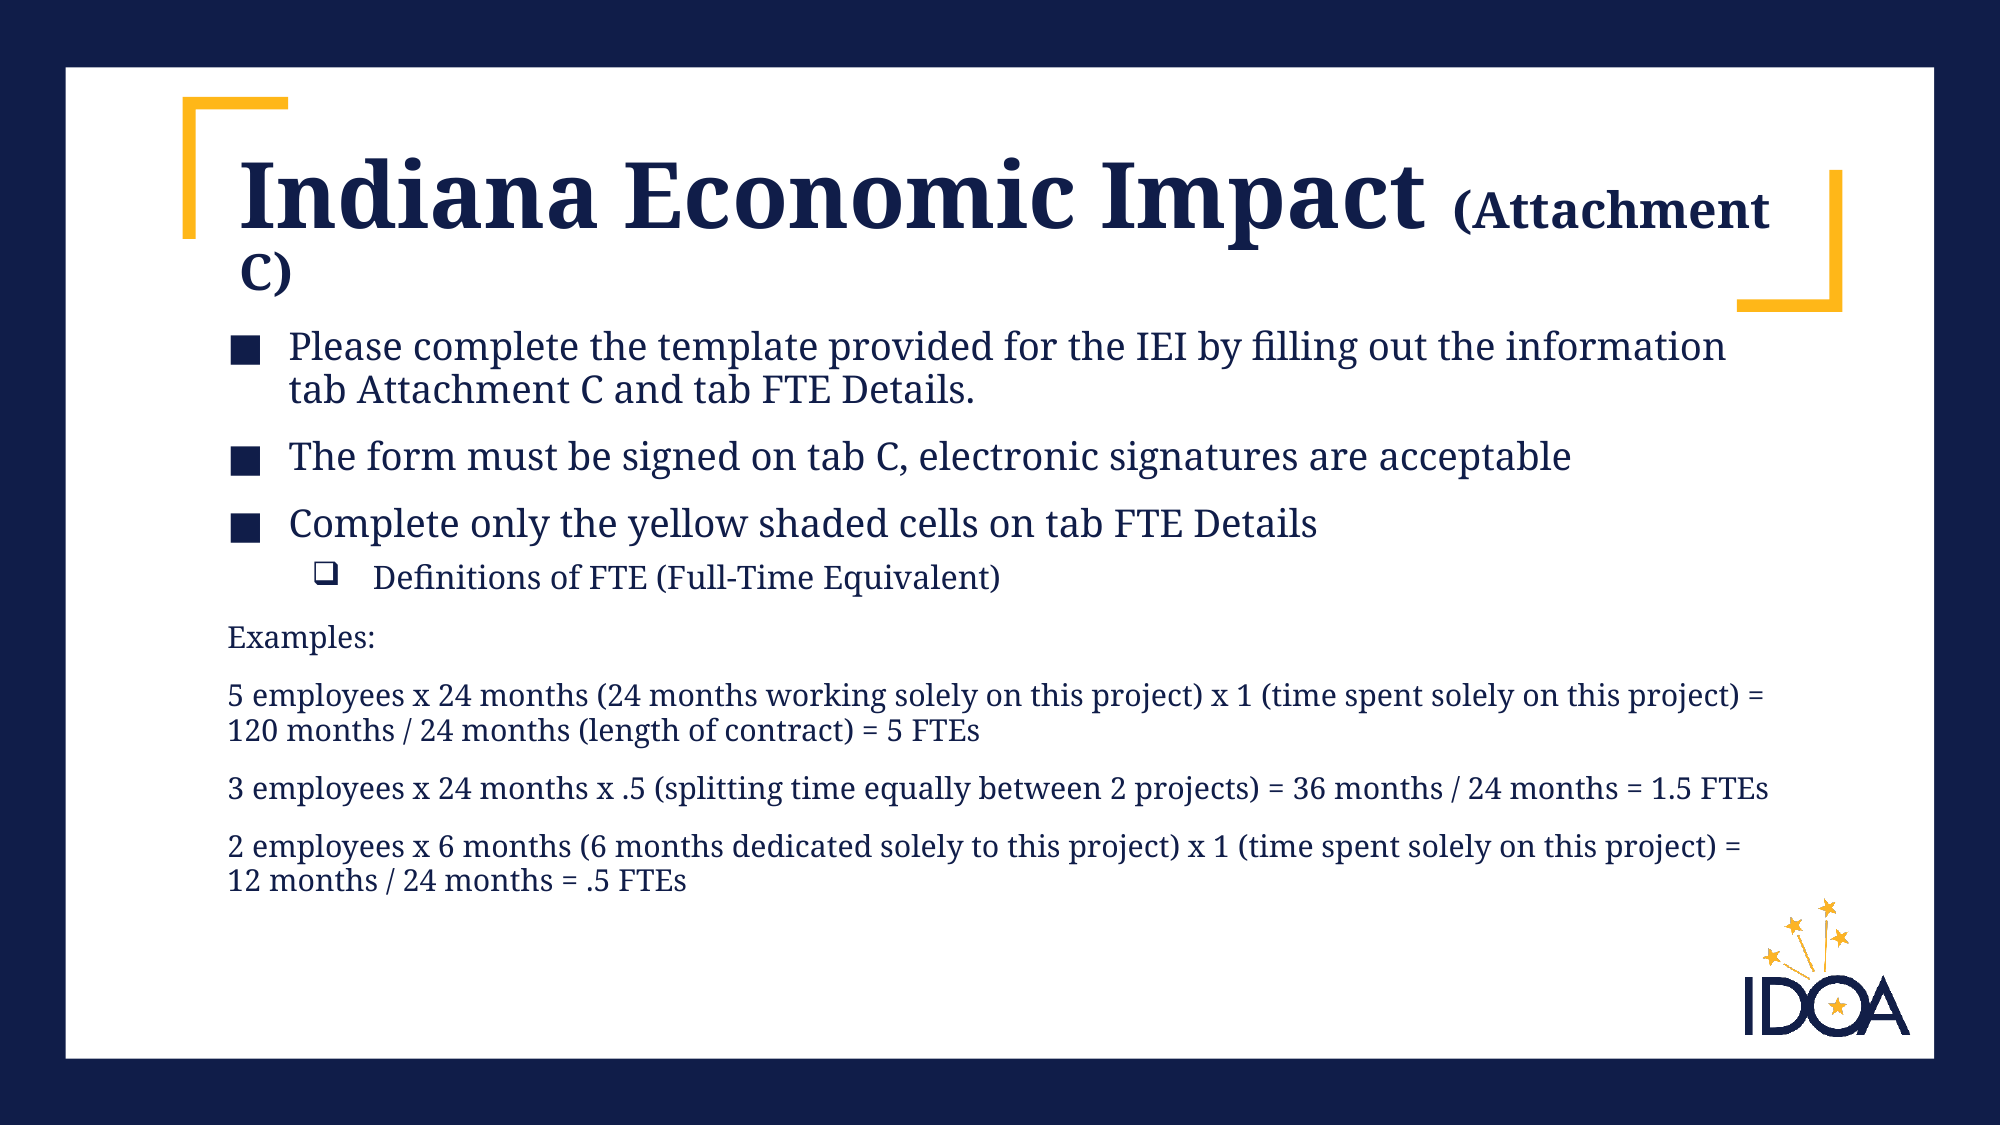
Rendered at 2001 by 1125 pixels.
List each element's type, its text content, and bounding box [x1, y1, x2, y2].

picture [1702, 857, 1959, 1114]
title Indiana Economic Impact (Attachment C) [225, 142, 1800, 279]
list Please complete the template provided for the IEI by filling out the information tab Attachment C and tab FTE Details. The form must be signed on tab C, electronic signatures are acceptable Complete only the yellow shaded cells on tab FTE Details Definitions of FTE (Full-Time Equivalent) Examples: 5 employees x 24 months (24 months working solely on this project) x 1 (time spent solely on this project) = 120 months / 24 months (length of contract) = 5 FTEs 3 employees x 24 months x .5 (splitting time equally between 2 projects) = 36 months / 24 months = 1.5 FTEs 2 employees x 6 months (6 months dedicated solely to this project) x 1 (time spent solely on this project) = 12 months / 24 months = .5 FTEs [212, 318, 1788, 926]
